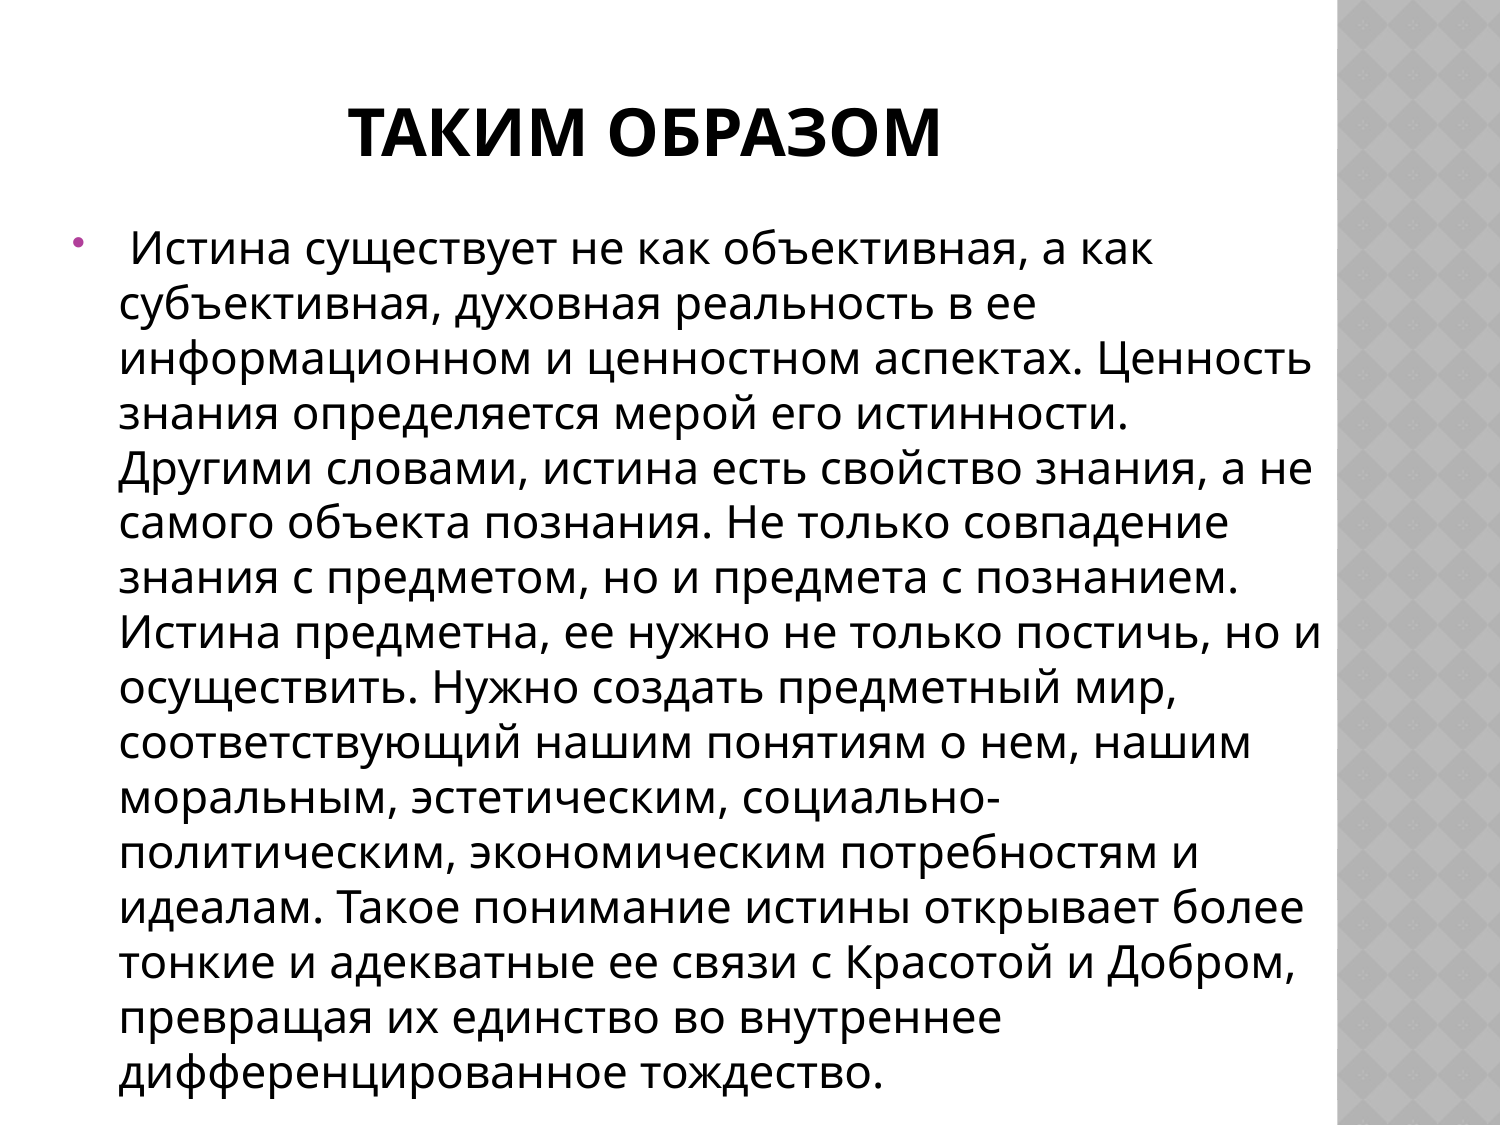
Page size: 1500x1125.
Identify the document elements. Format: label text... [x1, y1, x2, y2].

list Истина существует не как объективная, а как субъективная, духовная реальность в ее информационном и ценностном аспектах. Ценность знания определяется мерой его истинности. Другими словами, истина есть свойство знания, а не самого объекта познания. Не только совпадение знания с предметом, но и предмета с познанием. Истина предметна, ее нужно не только постичь, но и осуществить. Нужно создать предметный мир, соответствующий нашим понятиям о нем, нашим моральным, эстетическим, социально-политическим, экономическим потребностям и идеалам. Такое понимание истины открывает более тонкие и адекватные ее связи с Красотой и Добром, превращая их единство во внутреннее дифференцированное тождество. [58, 210, 1348, 1006]
title Таким образом [339, 35, 1004, 170]
